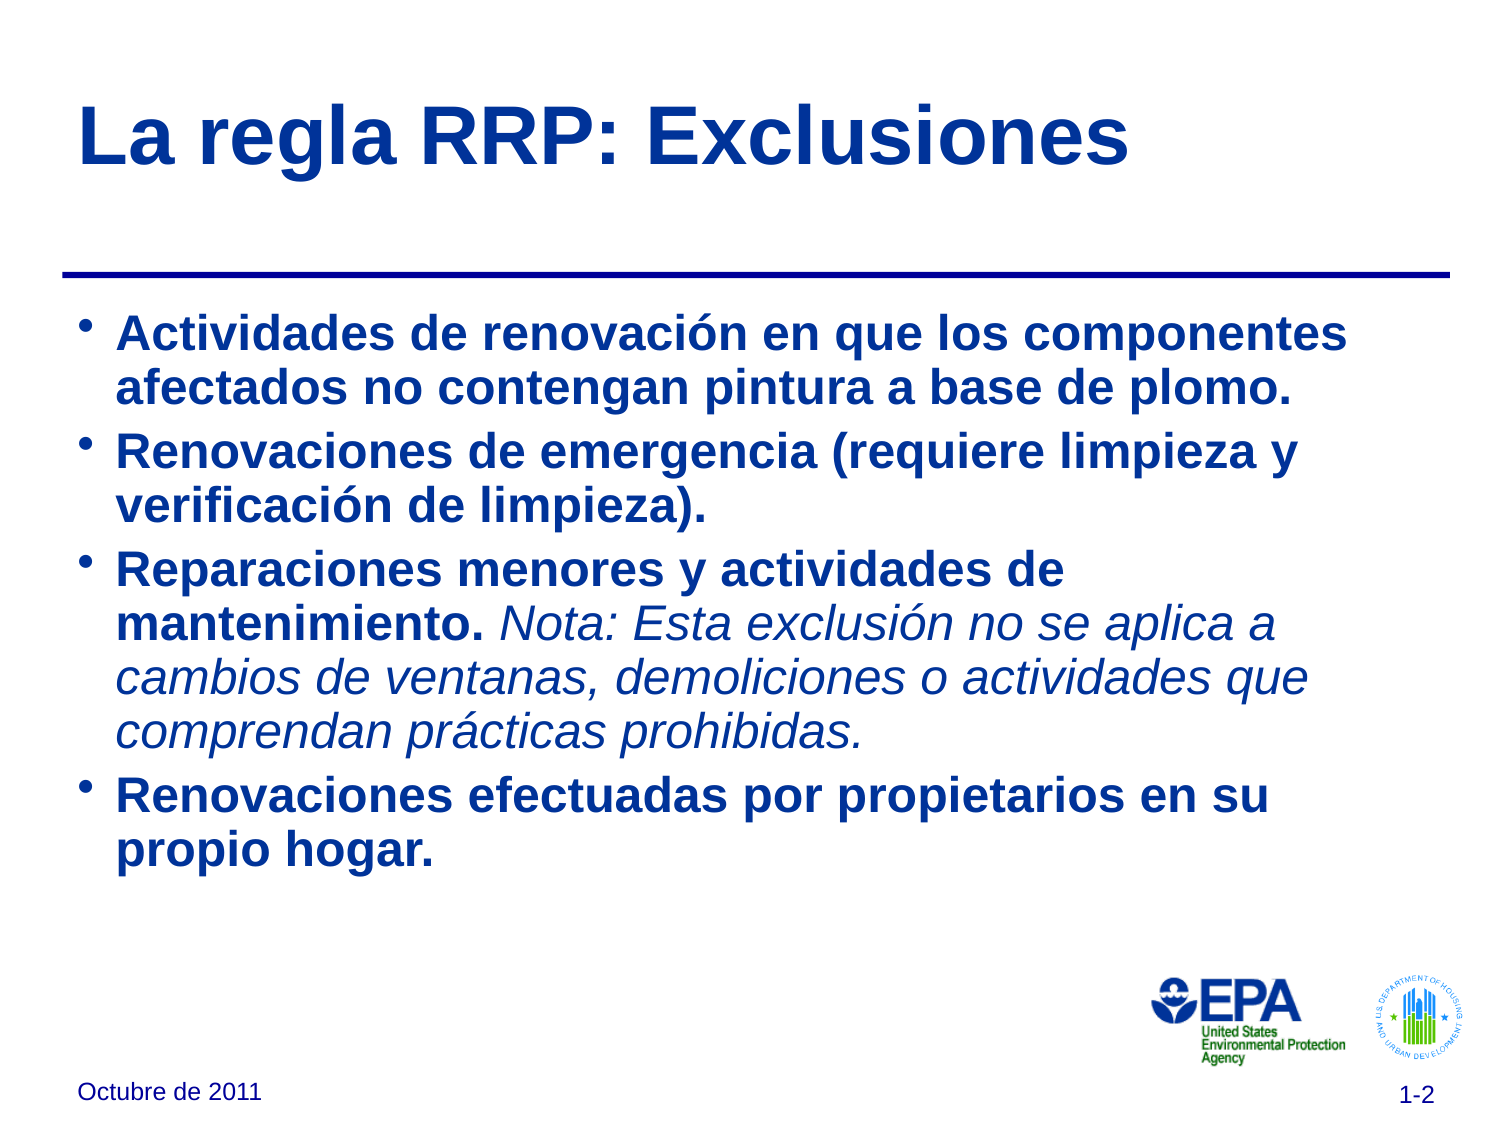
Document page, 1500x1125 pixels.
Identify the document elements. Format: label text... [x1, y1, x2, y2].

slide_number Octubre de 2011 [62, 1049, 376, 1113]
title La regla RRP: Exclusiones [62, 24, 1451, 238]
picture [1374, 974, 1463, 1060]
list Actividades de renovación en que los componentes afectados no contengan pintura a base de plomo. Renovaciones de emergencia (requiere limpieza y verificación de limpieza). Reparaciones menores y actividades de mantenimiento. Nota: Esta exclusión no se aplica a cambios de ventanas, demoliciones o actividades que comprendan prácticas prohibidas. Renovaciones efectuadas por propietarios en su propio hogar. [62, 299, 1451, 1038]
slide_number 1-2 [1137, 1049, 1451, 1113]
picture [1149, 1038, 1350, 1049]
